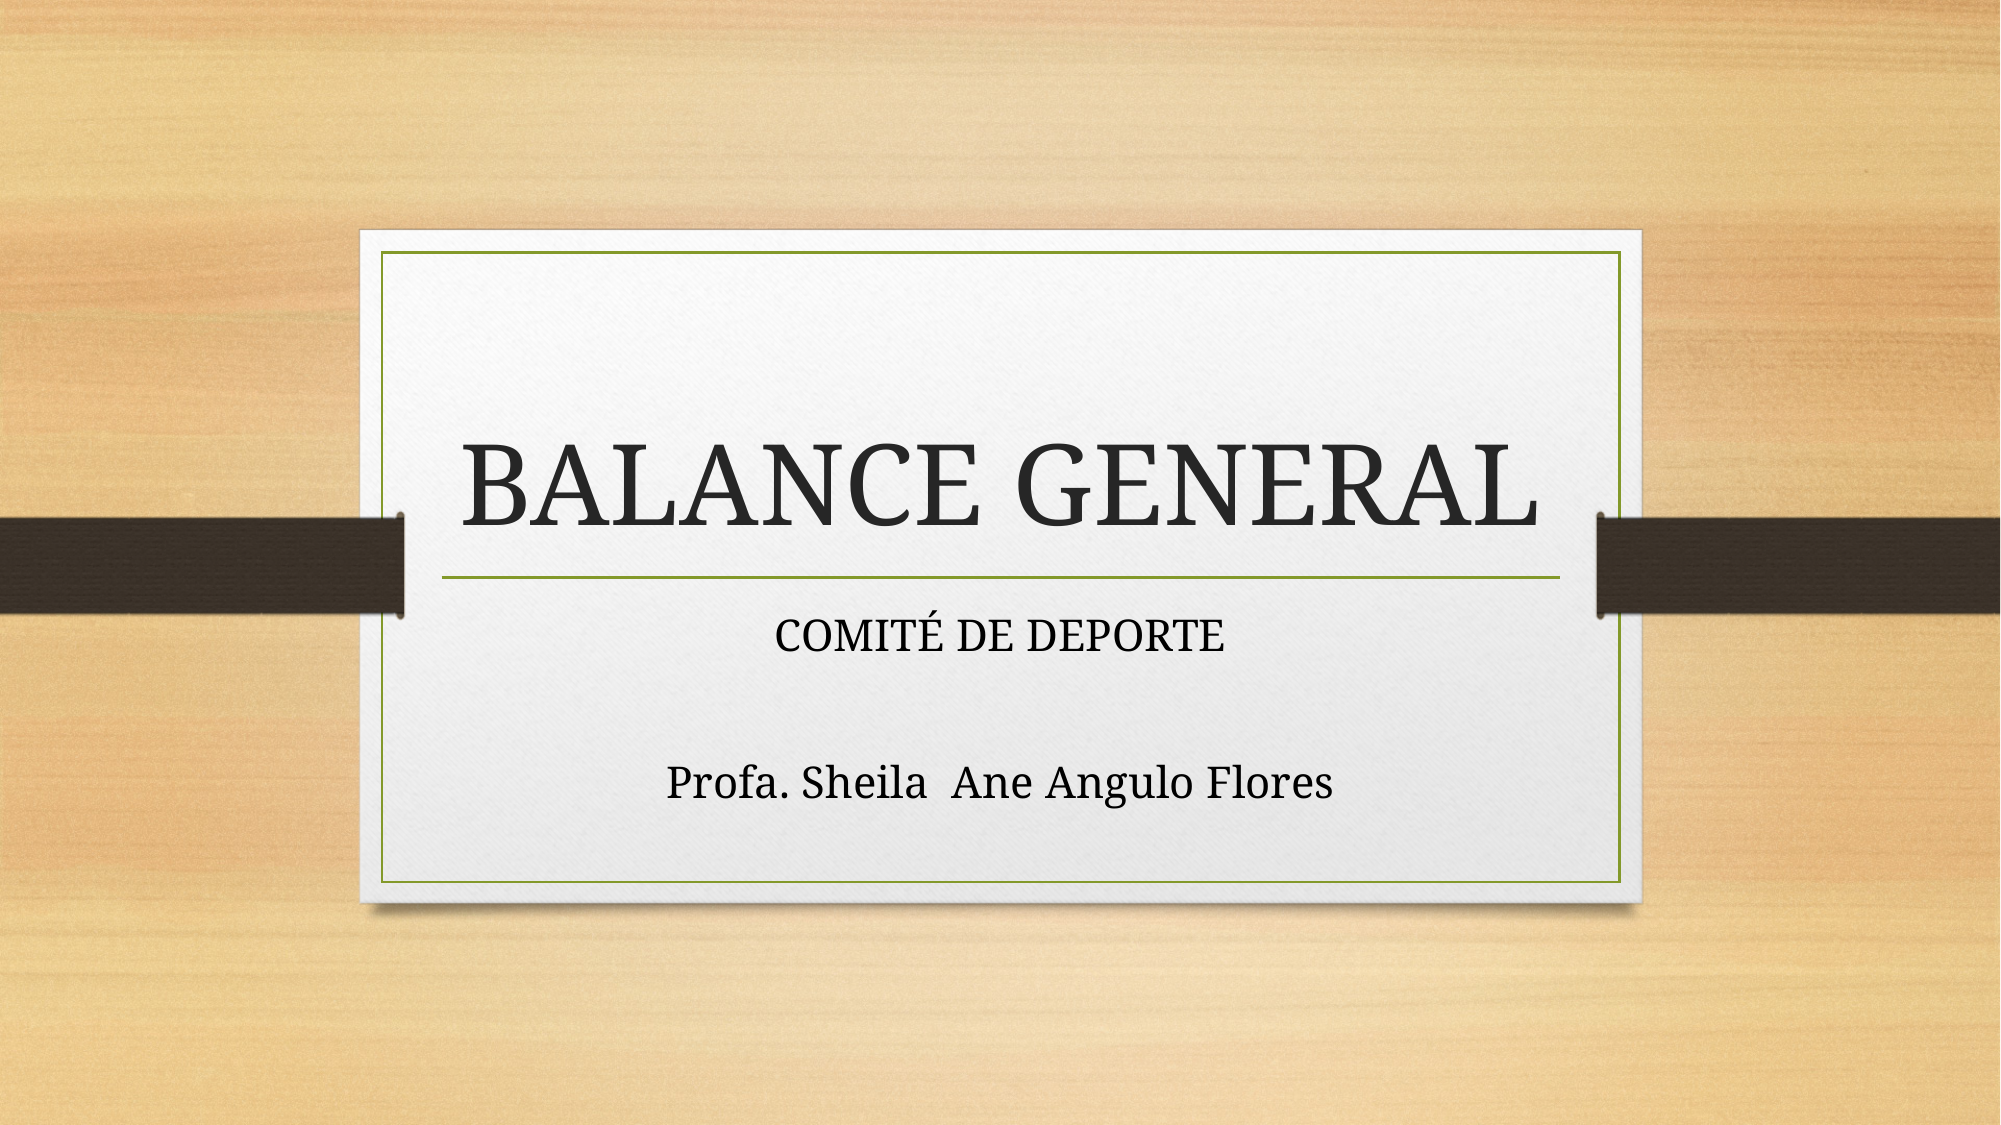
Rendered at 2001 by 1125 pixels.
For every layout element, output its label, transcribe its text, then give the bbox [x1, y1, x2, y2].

subtitle COMITÉ DE DEPORTE Profa. Sheila Ane Angulo Flores [441, 600, 1560, 817]
picture [0, 0, 2001, 1125]
title BALANCE GENERAL [441, 306, 1560, 556]
